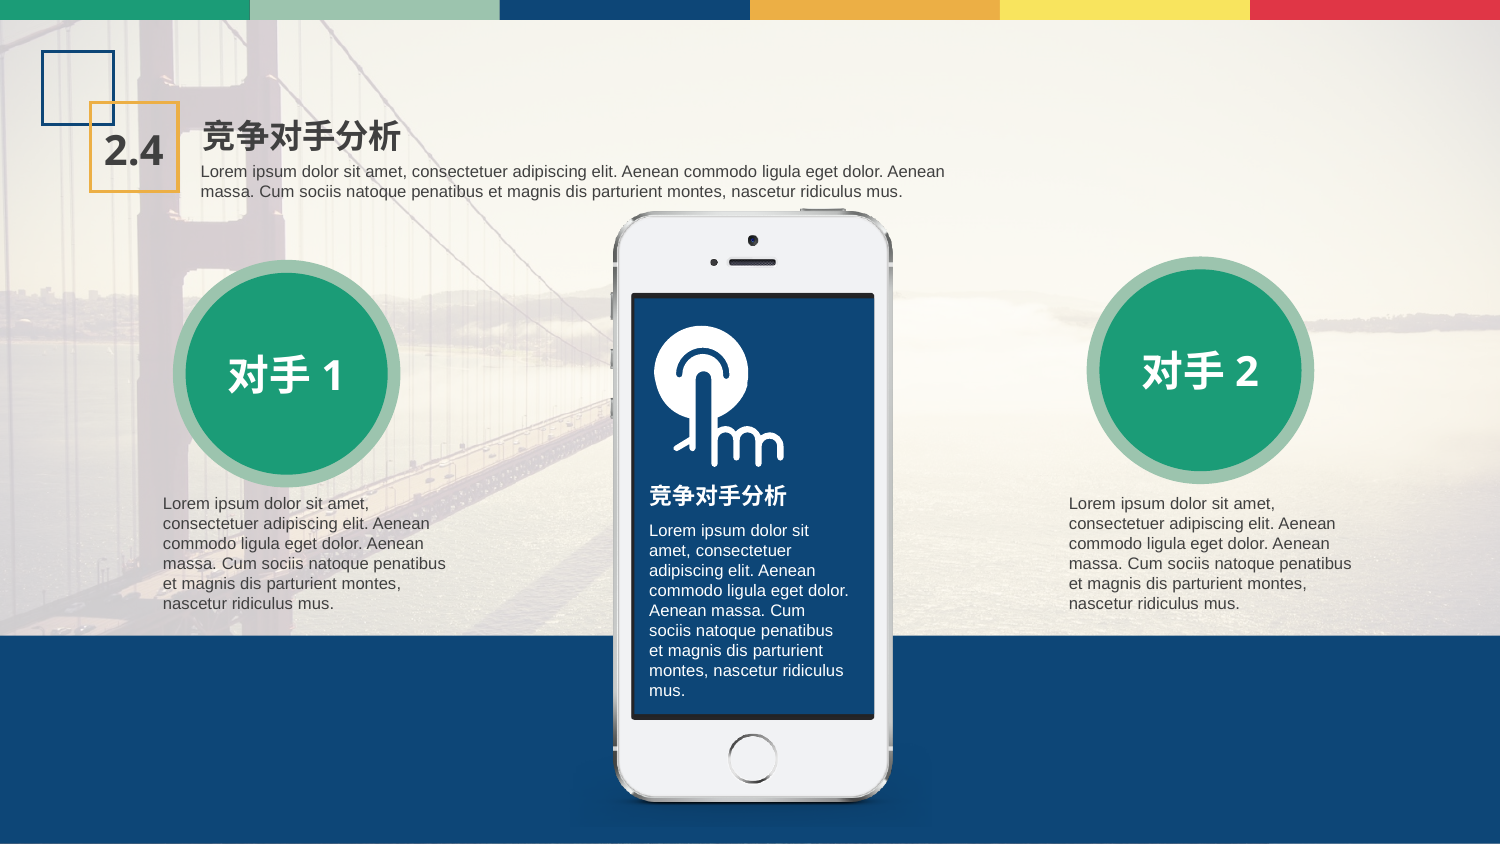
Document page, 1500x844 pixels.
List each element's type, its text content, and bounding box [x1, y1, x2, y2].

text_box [1086, 256, 1315, 485]
text_box [0, 635, 1500, 844]
text_box [172, 333, 180, 414]
text_box Lorem ipsum dolor sit amet, consectetuer adipiscing elit. Aenean commodo ligula eget dolor. Aenean massa. Cum sociis natoque penatibus et magnis dis parturient montes, nascetur ridiculus mus. [185, 153, 972, 209]
text_box [237, 259, 336, 271]
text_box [41, 51, 179, 192]
text_box 竞争对手分析 [188, 108, 418, 153]
text_box Lorem ipsum dolor sit amet, consectetuer adipiscing elit. Aenean commodo ligula eget dolor. Aenean massa. Cum sociis natoque penatibus et magnis dis parturient montes, nascetur ridiculus mus. [148, 485, 473, 621]
text_box Lorem ipsum dolor sit amet, consectetuer adipiscing elit. Aenean commodo ligula eget dolor. Aenean massa. Cum sociis natoque penatibus et magnis dis parturient montes, nascetur ridiculus mus. [1053, 485, 1378, 621]
text_box [393, 333, 401, 415]
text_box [556, 181, 932, 827]
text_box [185, 272, 388, 475]
